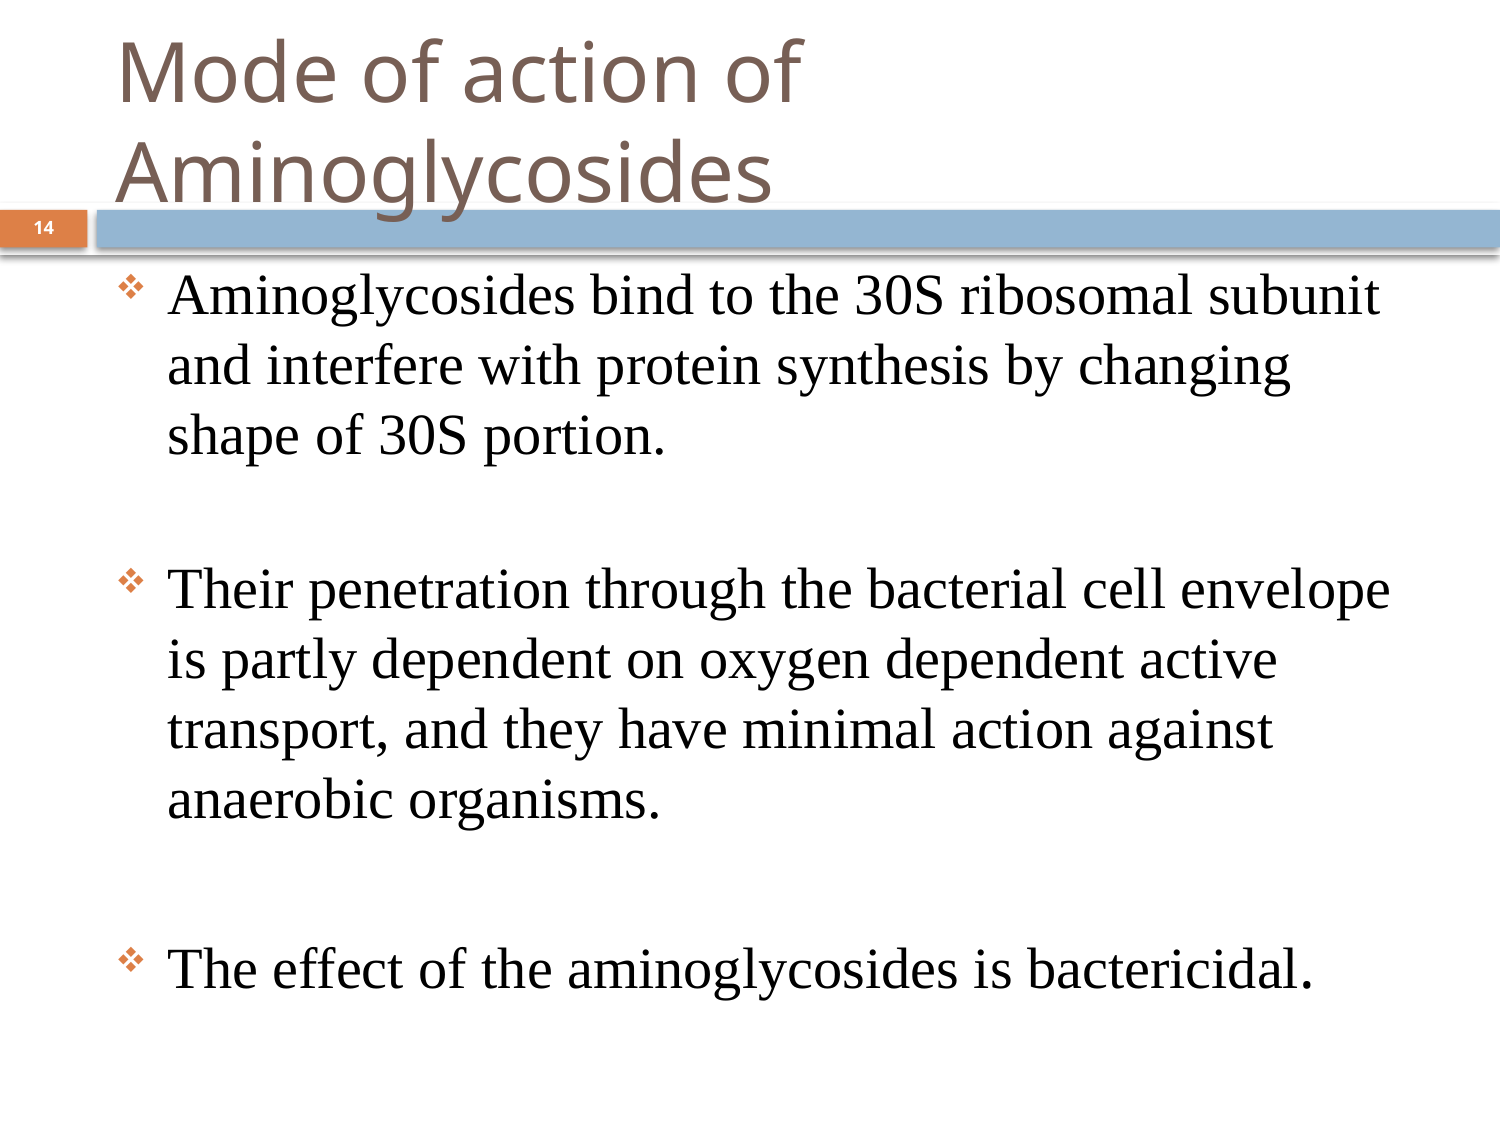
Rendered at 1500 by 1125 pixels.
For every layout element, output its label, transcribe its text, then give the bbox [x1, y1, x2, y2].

list Aminoglycosides bind to the 30S ribosomal subunit and interfere with protein synthesis by changing shape of 30S portion. Their penetration through the bacterial cell envelope is partly dependent on oxygen dependent active transport, and they have minimal action against anaerobic organisms. The effect of the aminoglycosides is bactericidal. [100, 248, 1438, 1000]
title Mode of action of Aminoglycosides [100, 37, 1438, 200]
slide_number 14 [0, 208, 88, 249]
